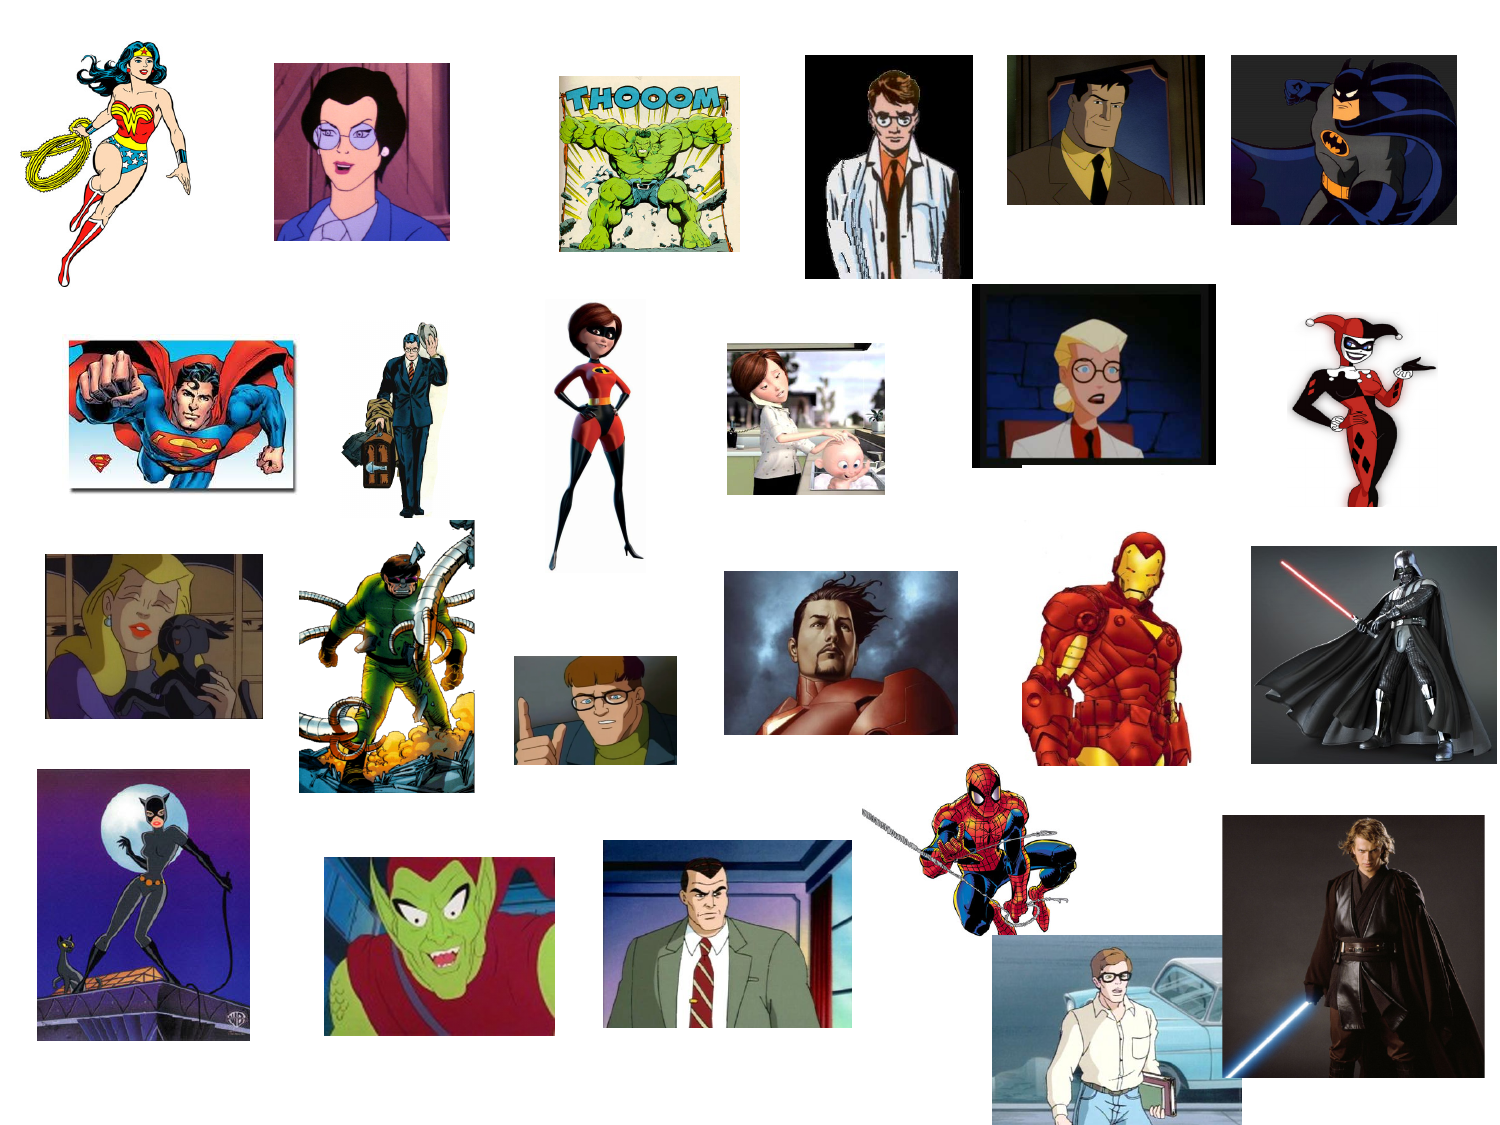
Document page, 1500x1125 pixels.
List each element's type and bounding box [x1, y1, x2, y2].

picture [559, 76, 740, 252]
picture [273, 63, 451, 242]
picture [724, 570, 959, 735]
picture [62, 334, 301, 496]
picture [1006, 55, 1205, 206]
picture [545, 299, 646, 573]
picture [324, 857, 556, 1036]
picture [1251, 545, 1498, 765]
picture [44, 554, 263, 719]
picture [340, 320, 451, 519]
picture [513, 656, 677, 766]
picture [603, 840, 852, 1029]
picture [805, 55, 973, 279]
picture [1287, 312, 1438, 507]
picture [1231, 55, 1458, 225]
picture [727, 343, 885, 495]
picture [37, 769, 251, 1041]
picture [299, 520, 476, 793]
picture [862, 284, 1485, 1125]
picture [20, 40, 192, 287]
